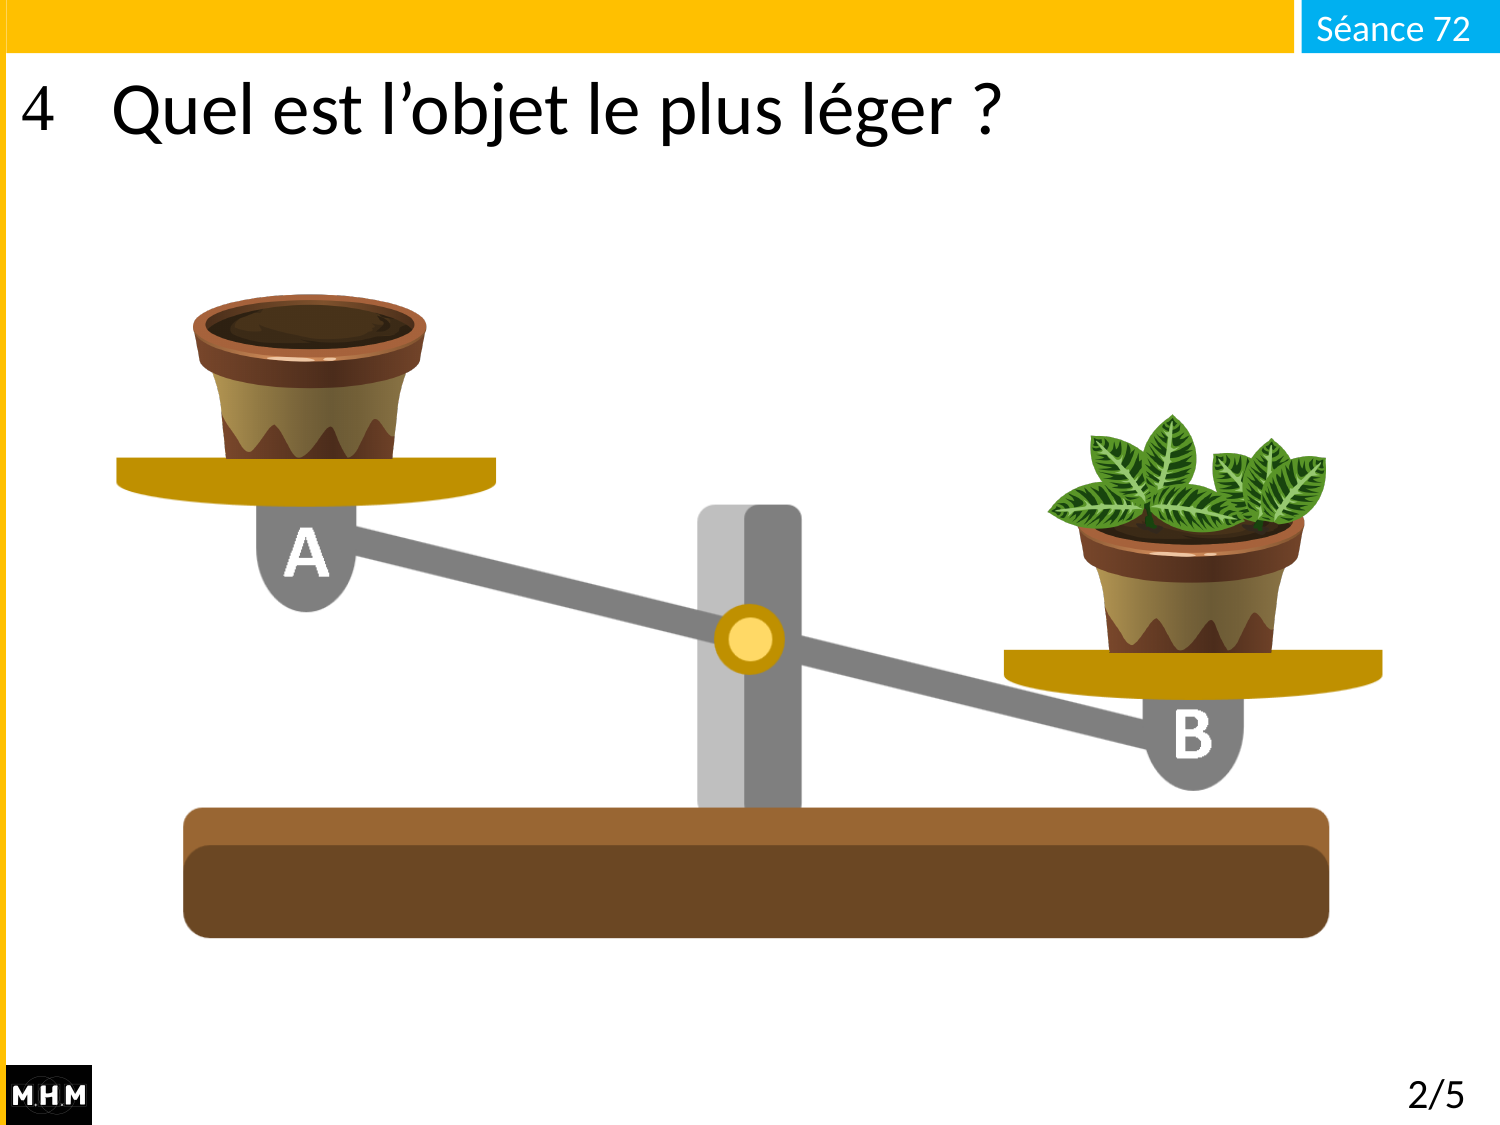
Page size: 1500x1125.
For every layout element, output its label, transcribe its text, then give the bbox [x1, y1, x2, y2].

list 2/5 [1373, 1064, 1500, 1125]
title Quel est l’objet le plus léger ? [96, 60, 1391, 160]
picture [105, 286, 1395, 957]
picture [6, 1065, 92, 1125]
